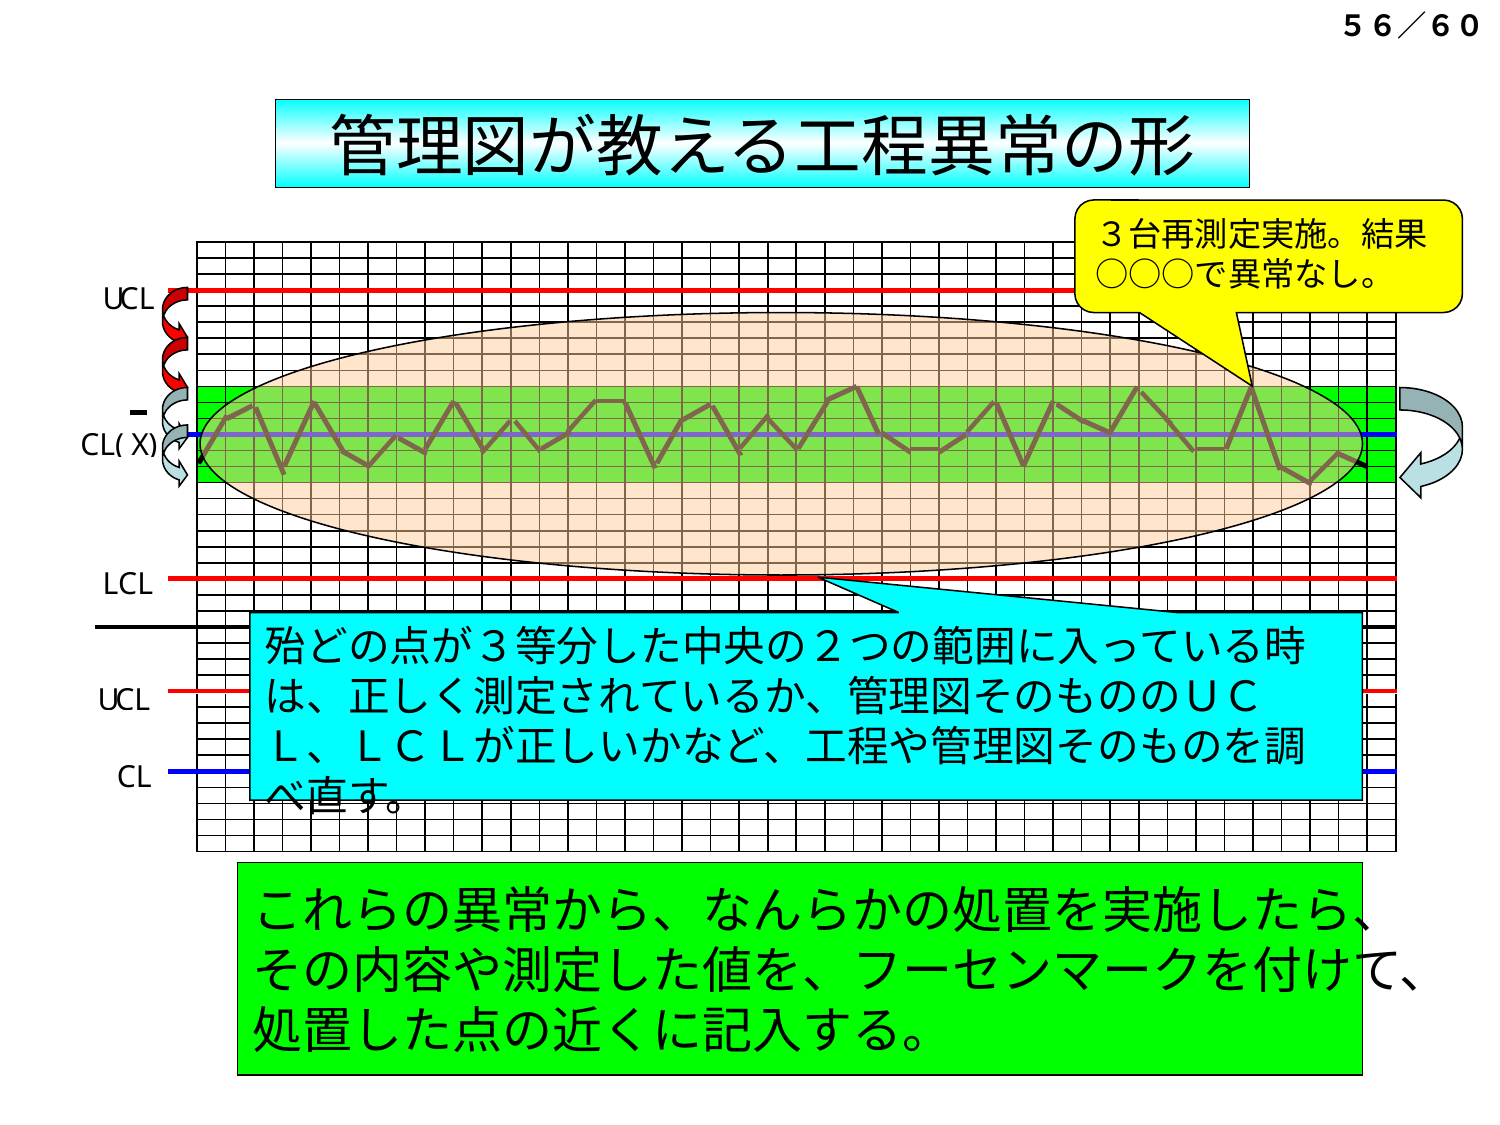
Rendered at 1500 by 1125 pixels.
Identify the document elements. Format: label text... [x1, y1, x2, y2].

text_box ３台再測定実施。結果○○○で異常なし。 [1077, 199, 1463, 313]
title 管理図が教える工程異常の形 [275, 99, 1250, 188]
text_box ５６／６０ [1324, 0, 1500, 85]
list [37, 212, 1413, 882]
text_box これらの異常から、なんらかの処置を実施したら、 その内容や測定した値を、フーセンマークを付けて、 処置した点の近くに記入する。 [237, 890, 1363, 1075]
text_box [1416, 388, 1463, 498]
